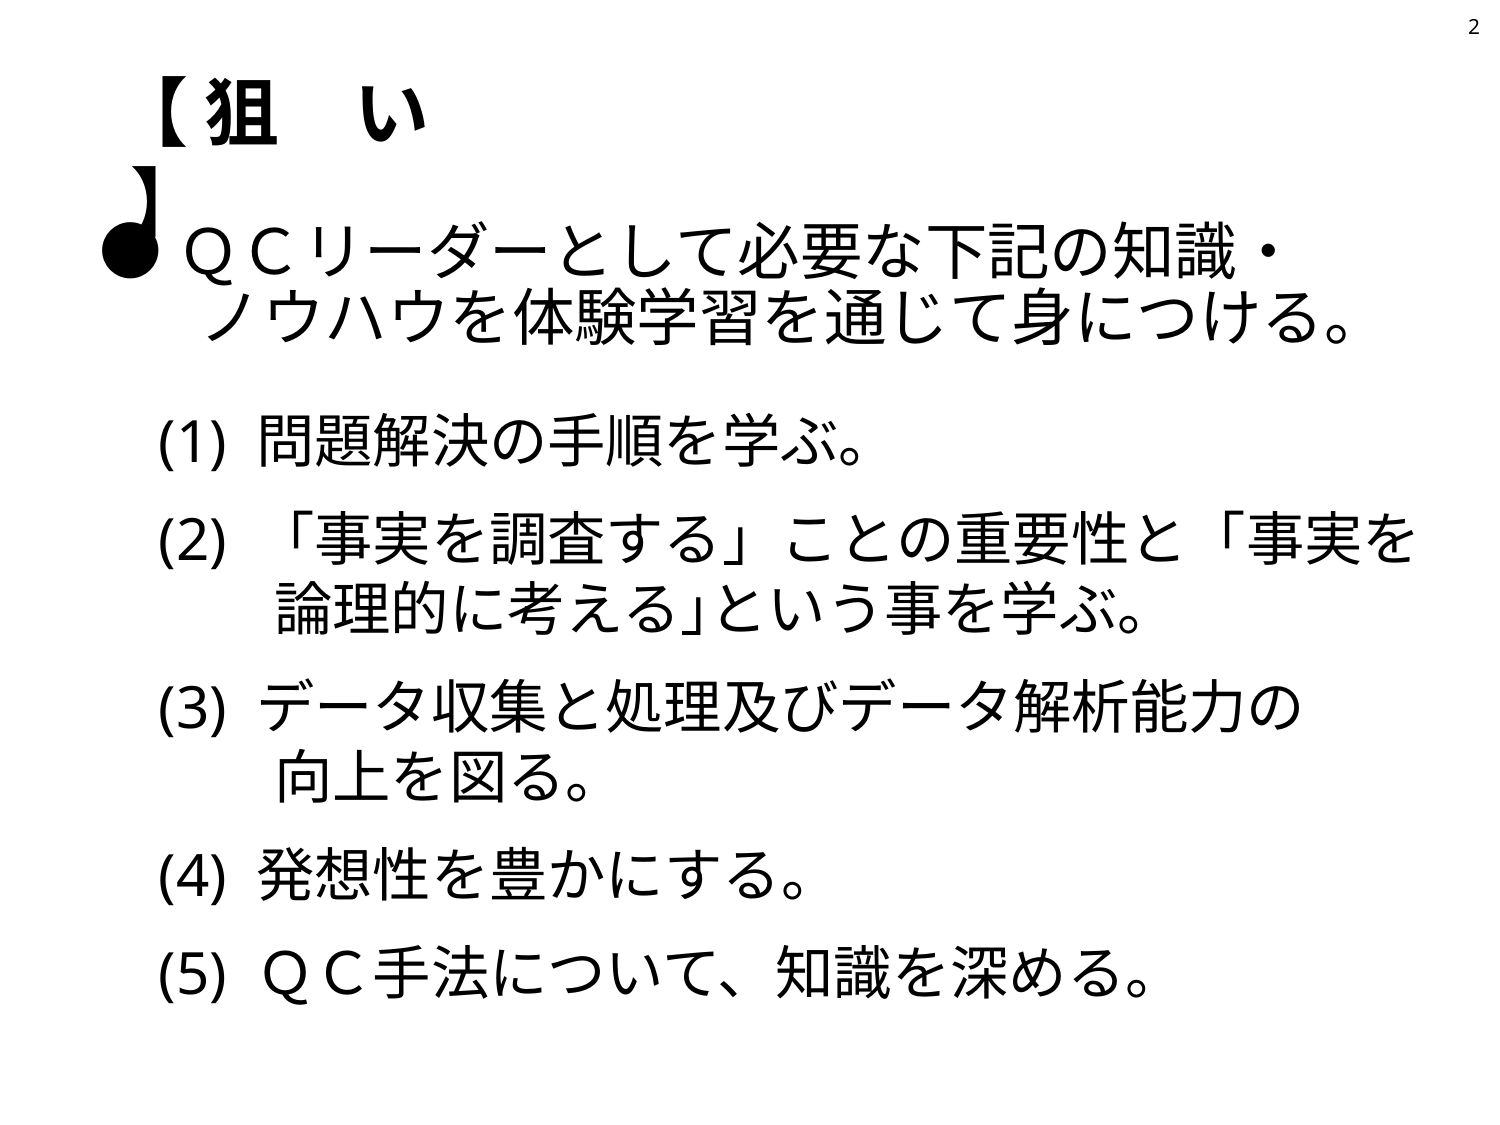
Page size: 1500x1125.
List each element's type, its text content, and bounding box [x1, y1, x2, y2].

text_box 【 狙 い 】 [113, 65, 489, 196]
text_box 2 [1453, 6, 1495, 47]
text_box ●ＱＣリーダーとして必要な下記の知識・ ノウハウを体験学習を通じて身につける。 (1) 問題解決の手順を学ぶ。 (2) 「事実を調査する」ことの重要性と「事実を 論理的に考える｣という事を学ぶ。 (3) データ収集と処理及びデータ解析能力の 向上を図る。 (4) 発想性を豊かにする。 (5) ＱＣ手法について、知識を深める。 [86, 196, 1421, 1006]
